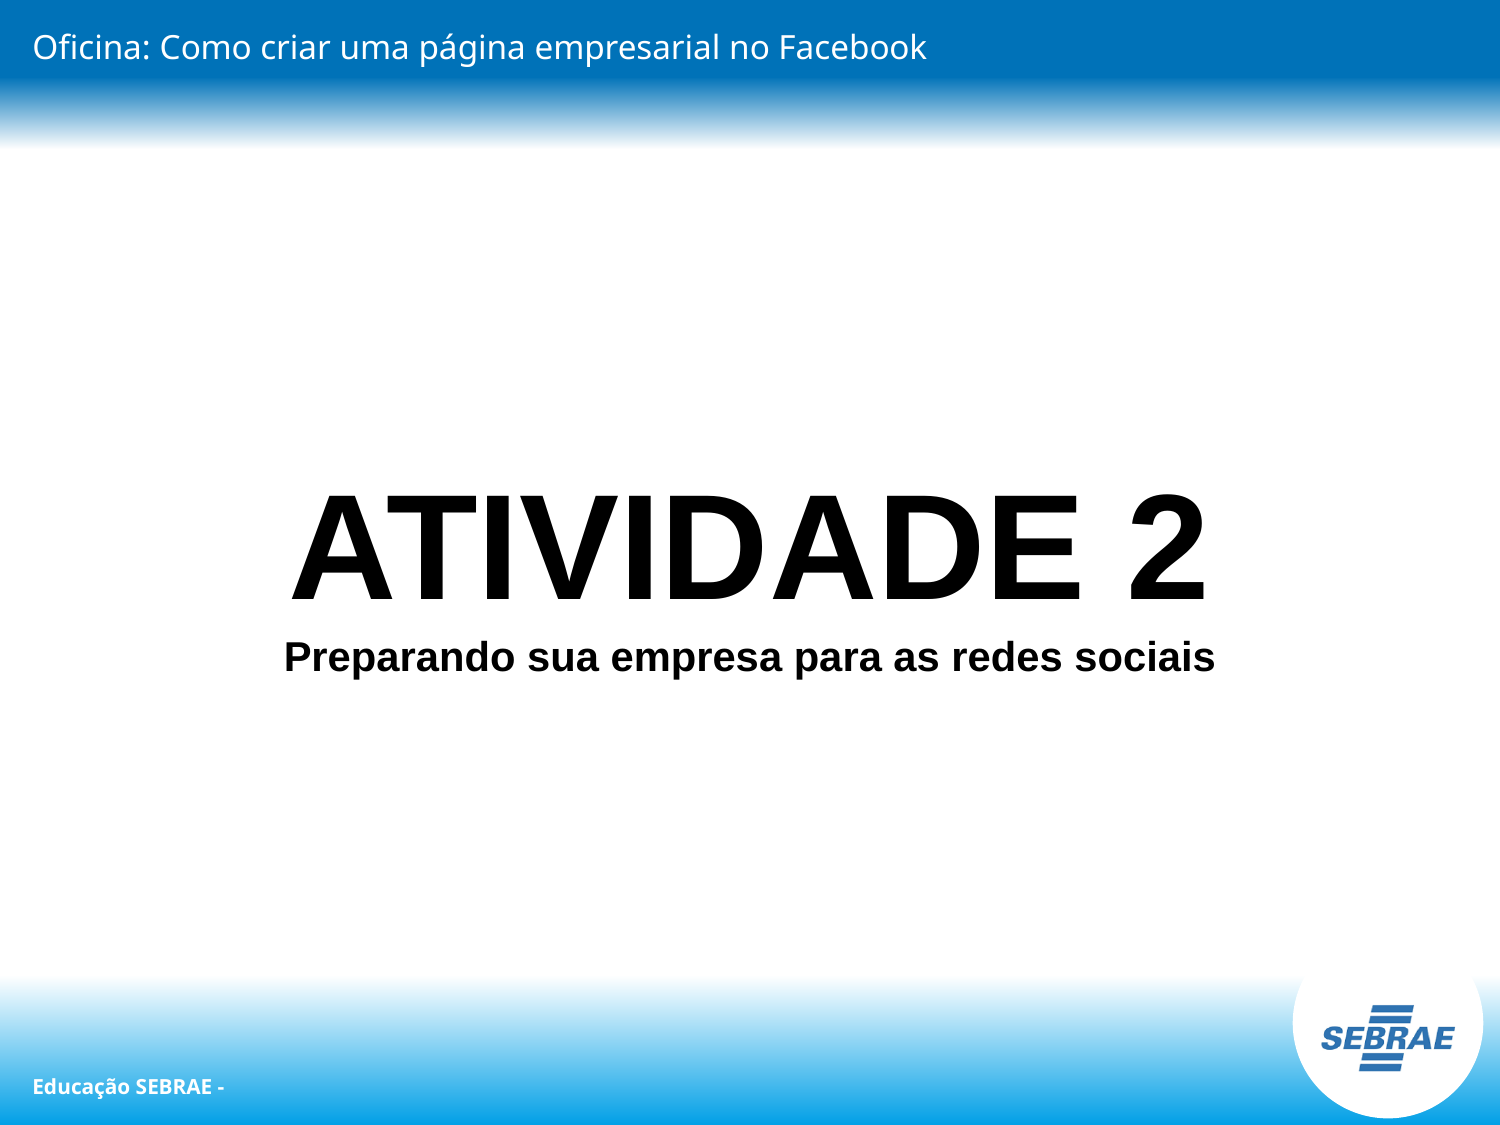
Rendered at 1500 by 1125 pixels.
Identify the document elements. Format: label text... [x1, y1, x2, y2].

text_box ATIVIDADE 2 Preparando sua empresa para as redes sociais [112, 442, 1388, 688]
picture [1316, 999, 1463, 1076]
